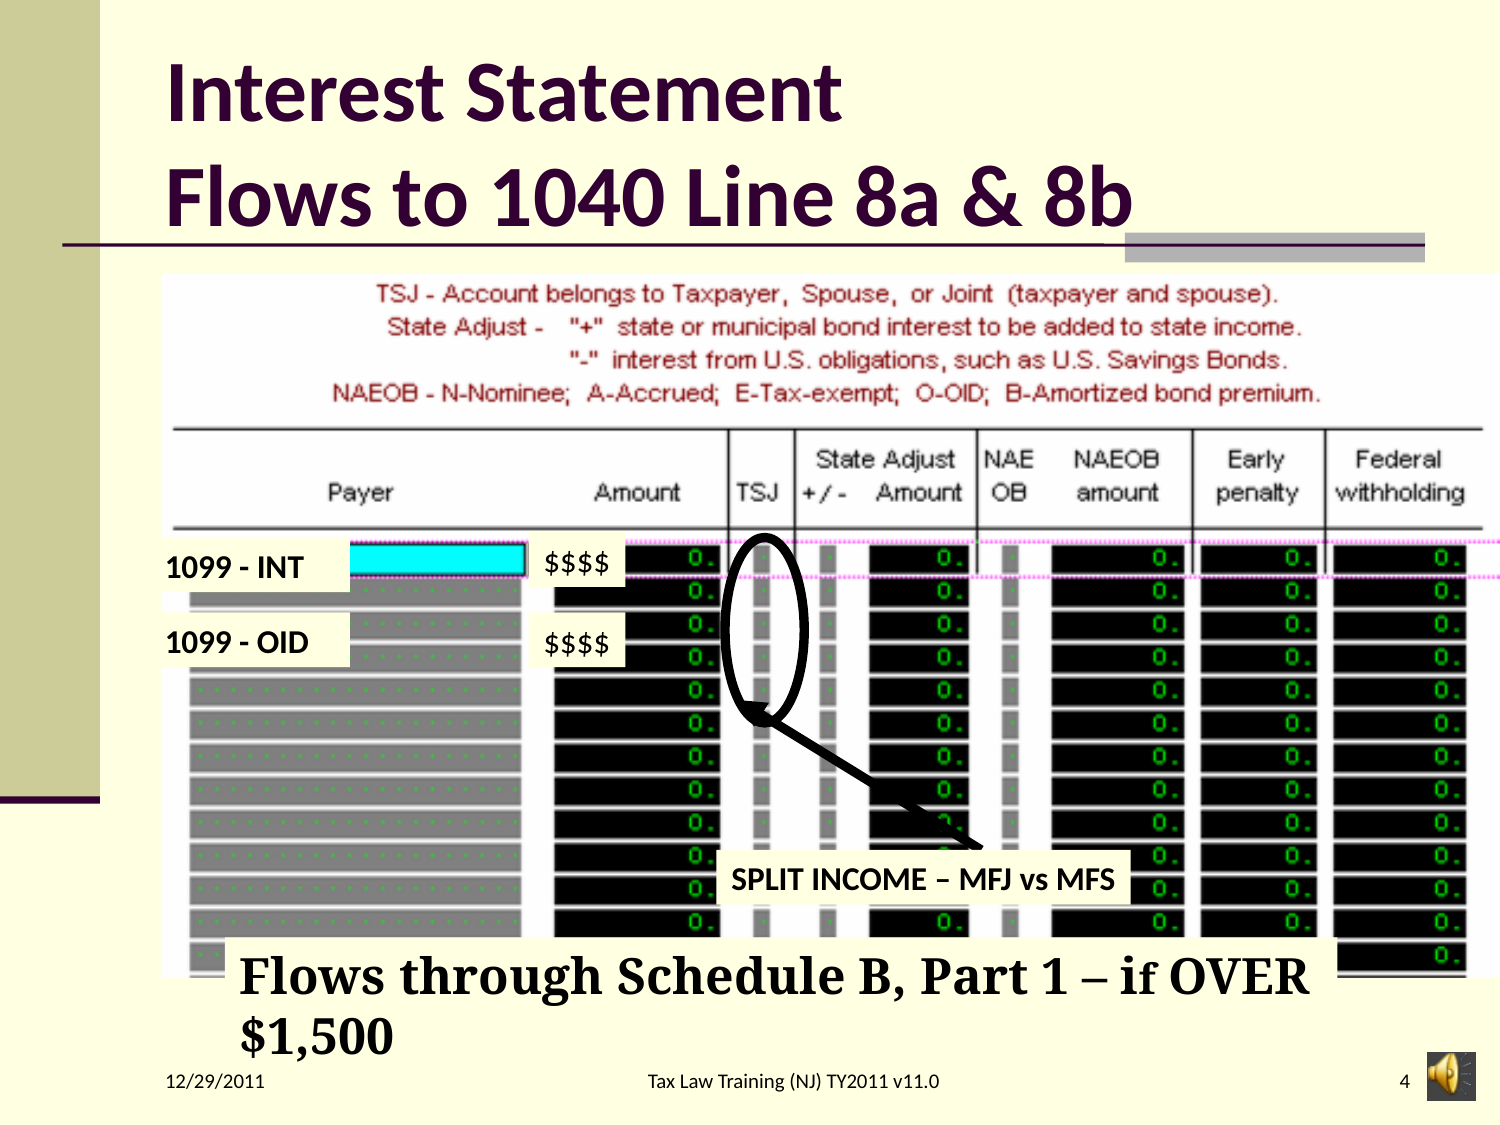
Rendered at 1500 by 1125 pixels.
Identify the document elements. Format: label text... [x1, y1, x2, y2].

title Interest Statement Flows to 1040 Line 8a & 8b [150, 45, 1425, 234]
text_box Flows through Schedule B, Part 1 – if OVER $1,500 [224, 986, 1338, 1073]
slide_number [149, 1050, 476, 1101]
slide_number 4 [1112, 1049, 1426, 1101]
picture [1426, 1051, 1477, 1102]
text_box 1099 - OID [150, 612, 157, 668]
footer Tax Law Training (NJ) TY2011 v11.0 [549, 1049, 1038, 1101]
text_box 1099 - INT [150, 537, 157, 593]
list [162, 274, 1500, 978]
